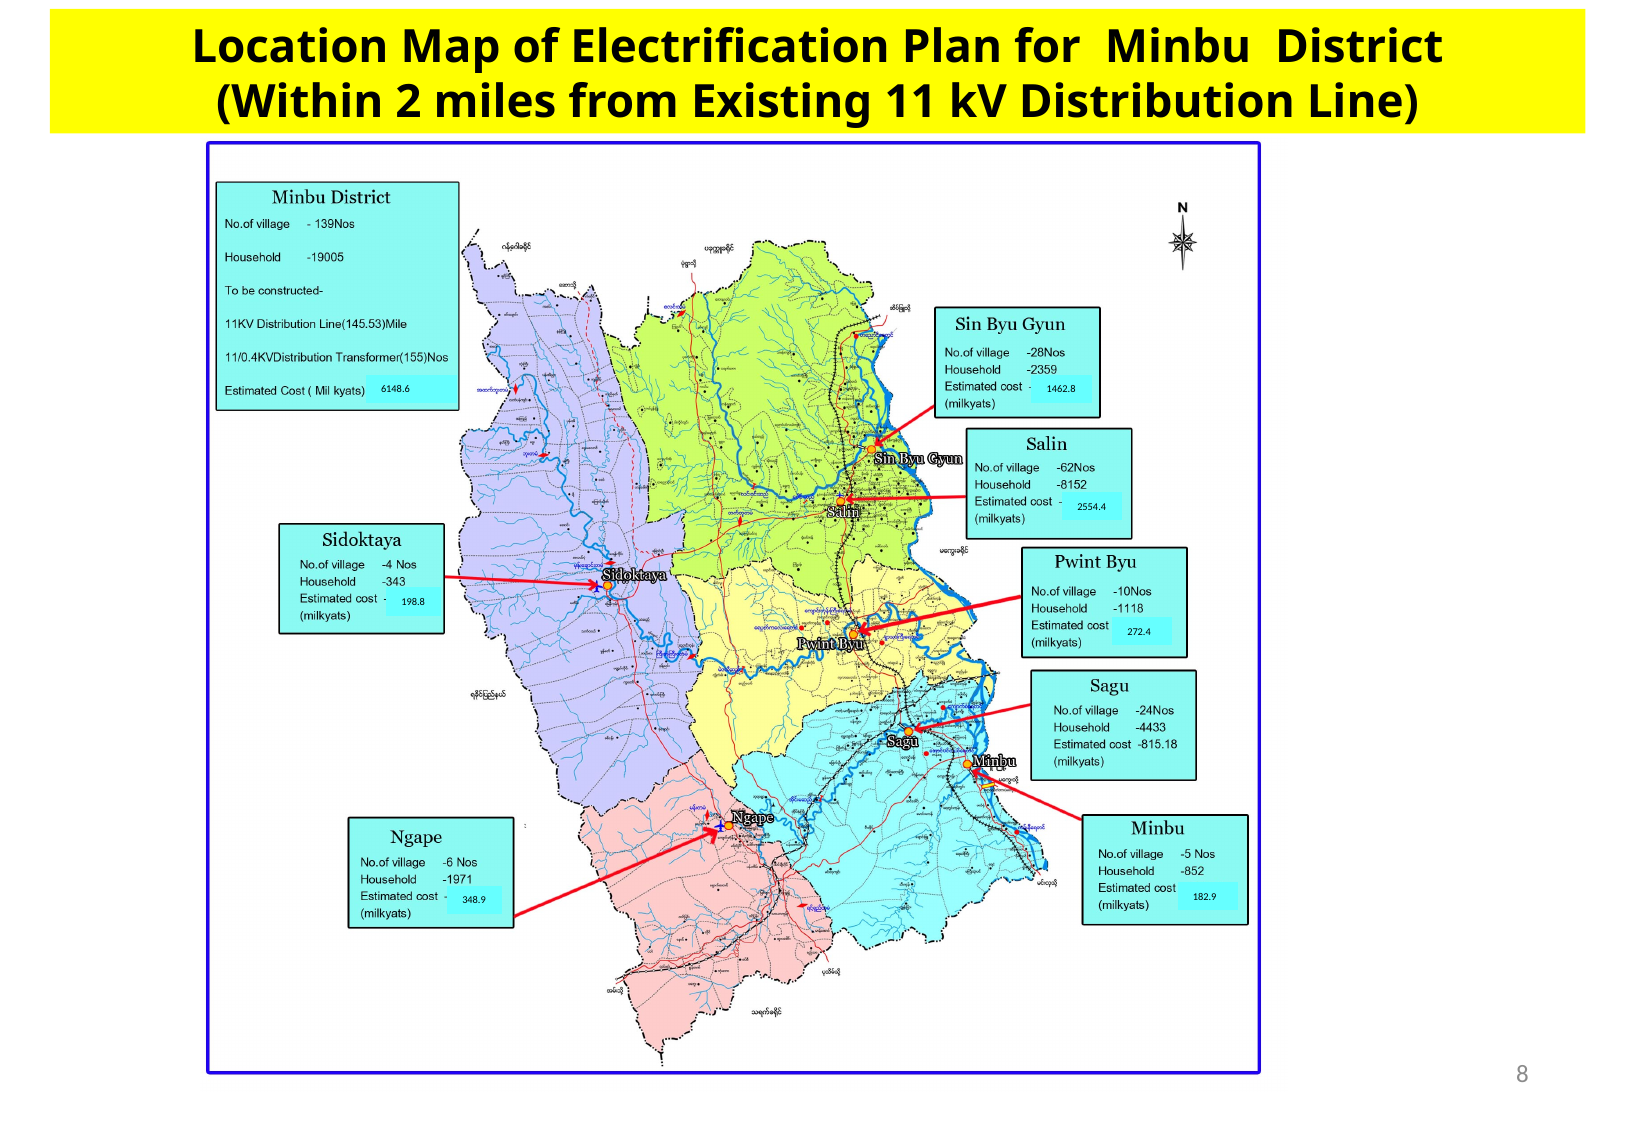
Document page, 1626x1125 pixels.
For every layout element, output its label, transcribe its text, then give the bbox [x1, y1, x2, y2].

slide_number 8 [1164, 1042, 1544, 1103]
text_box Location Map of Electrification Plan for Minbu District (Within 2 miles from Existing 11 kV Distribution Line) [49, 8, 1586, 134]
picture [199, 137, 1288, 1092]
